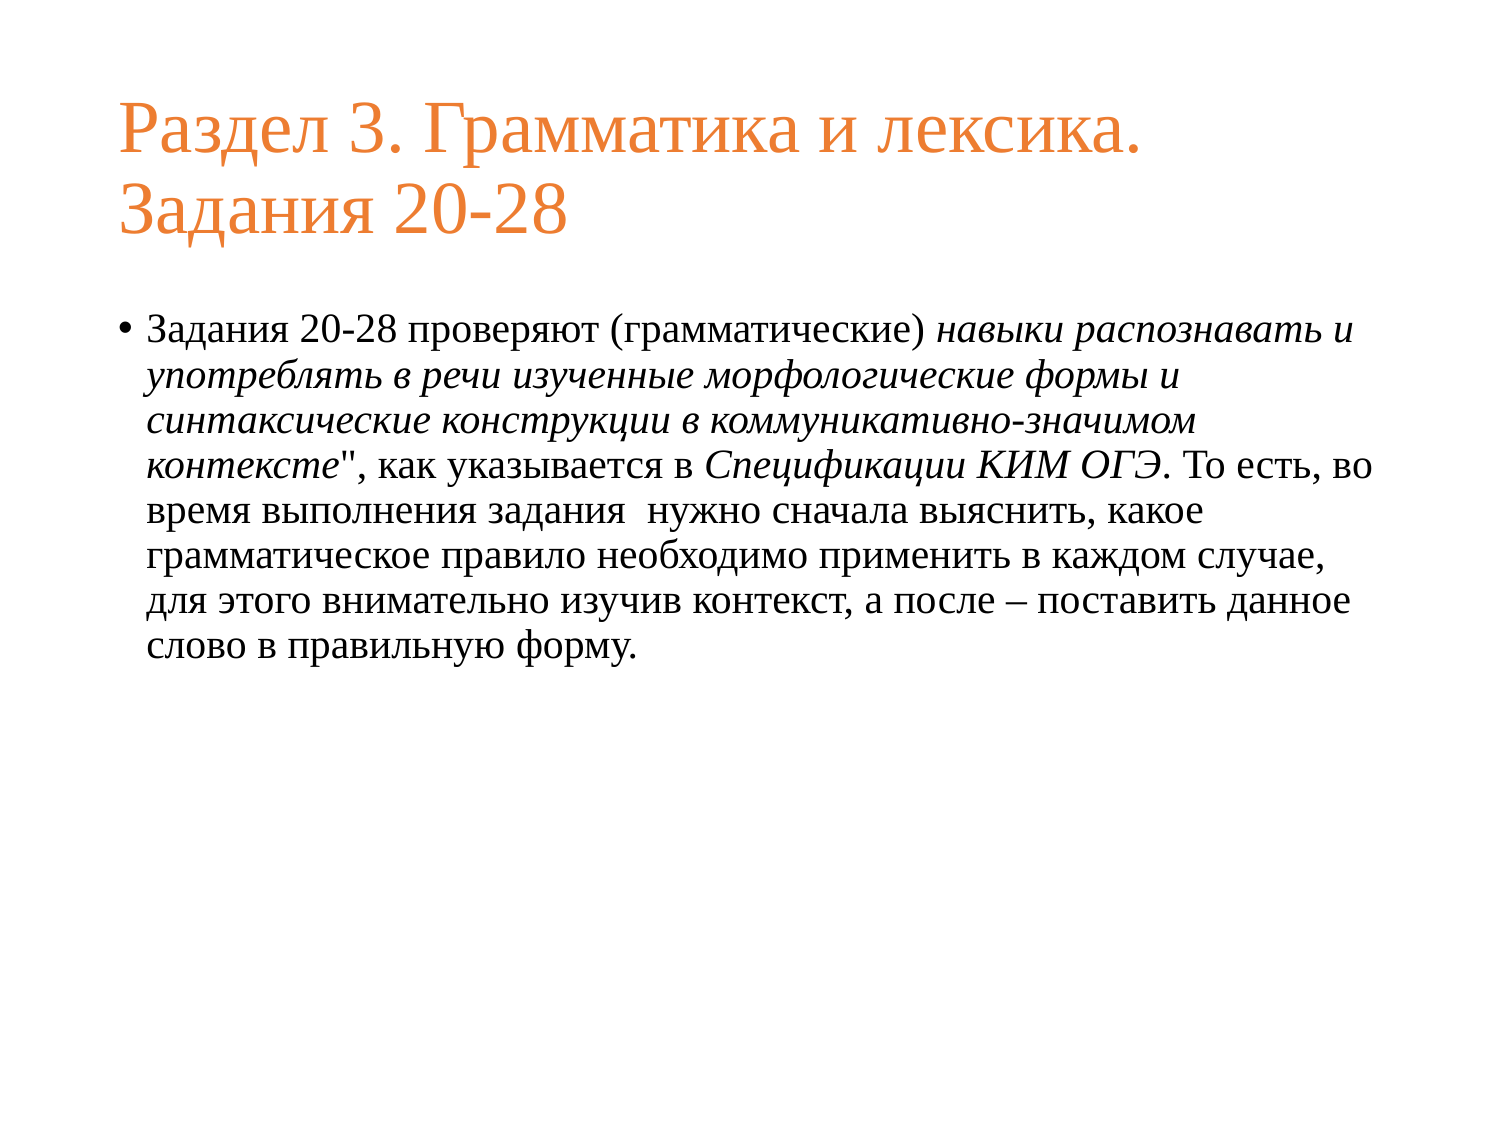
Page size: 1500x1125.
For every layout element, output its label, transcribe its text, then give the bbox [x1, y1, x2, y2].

title Раздел 3. Грамматика и лексика. Задания 20-28 [103, 59, 1397, 278]
list Задания 20-28 проверяют (грамматические) навыки распознавать и употреблять в речи изученные морфологические формы и синтаксические конструкции в коммуникативно-значимом контексте", как указывается в Спецификации КИМ ОГЭ. То есть, во время выполнения задания нужно сначала выяснить, какое грамматическое правило необходимо применить в каждом случае, для этого внимательно изучив контекст, а после – поставить данное слово в правильную форму. [103, 299, 1397, 1014]
